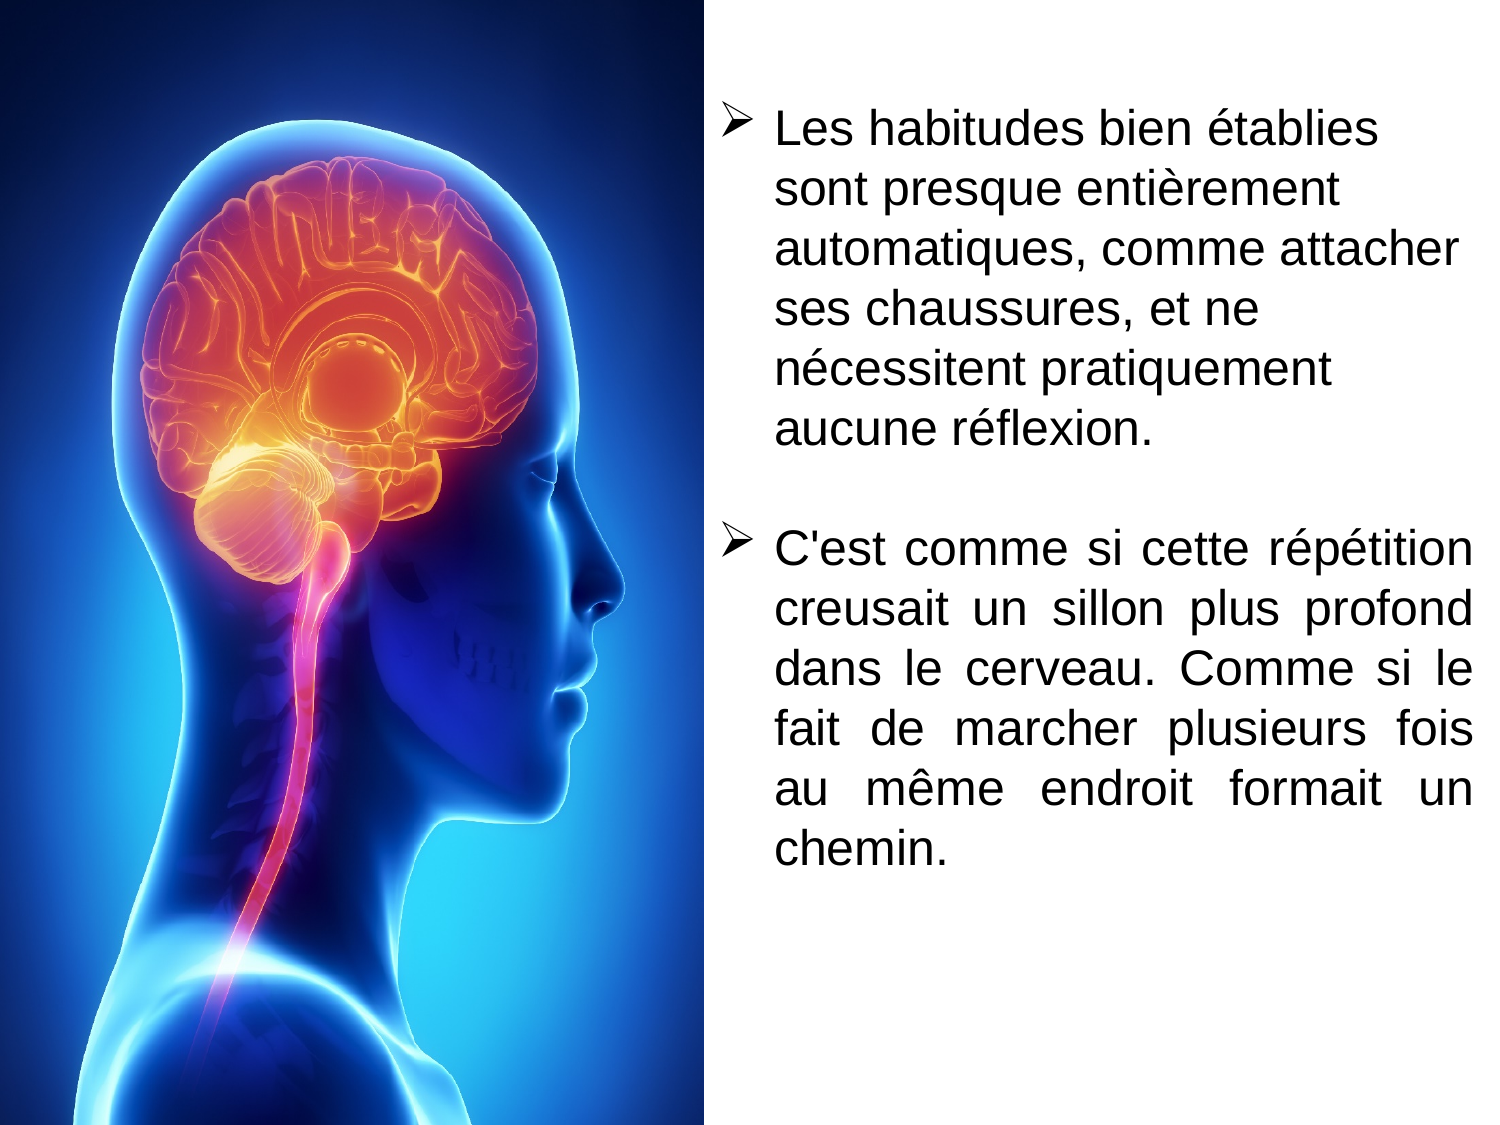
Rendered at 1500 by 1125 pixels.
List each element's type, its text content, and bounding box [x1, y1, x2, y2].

text_box Les habitudes bien établies sont presque entièrement automatiques, comme attacher ses chaussures, et ne nécessitent pratiquement aucune réflexion. C'est comme si cette répétition creusait un sillon plus profond dans le cerveau. Comme si le fait de marcher plusieurs fois au même endroit formait un chemin. [707, 88, 1490, 884]
picture [0, 0, 1500, 1125]
